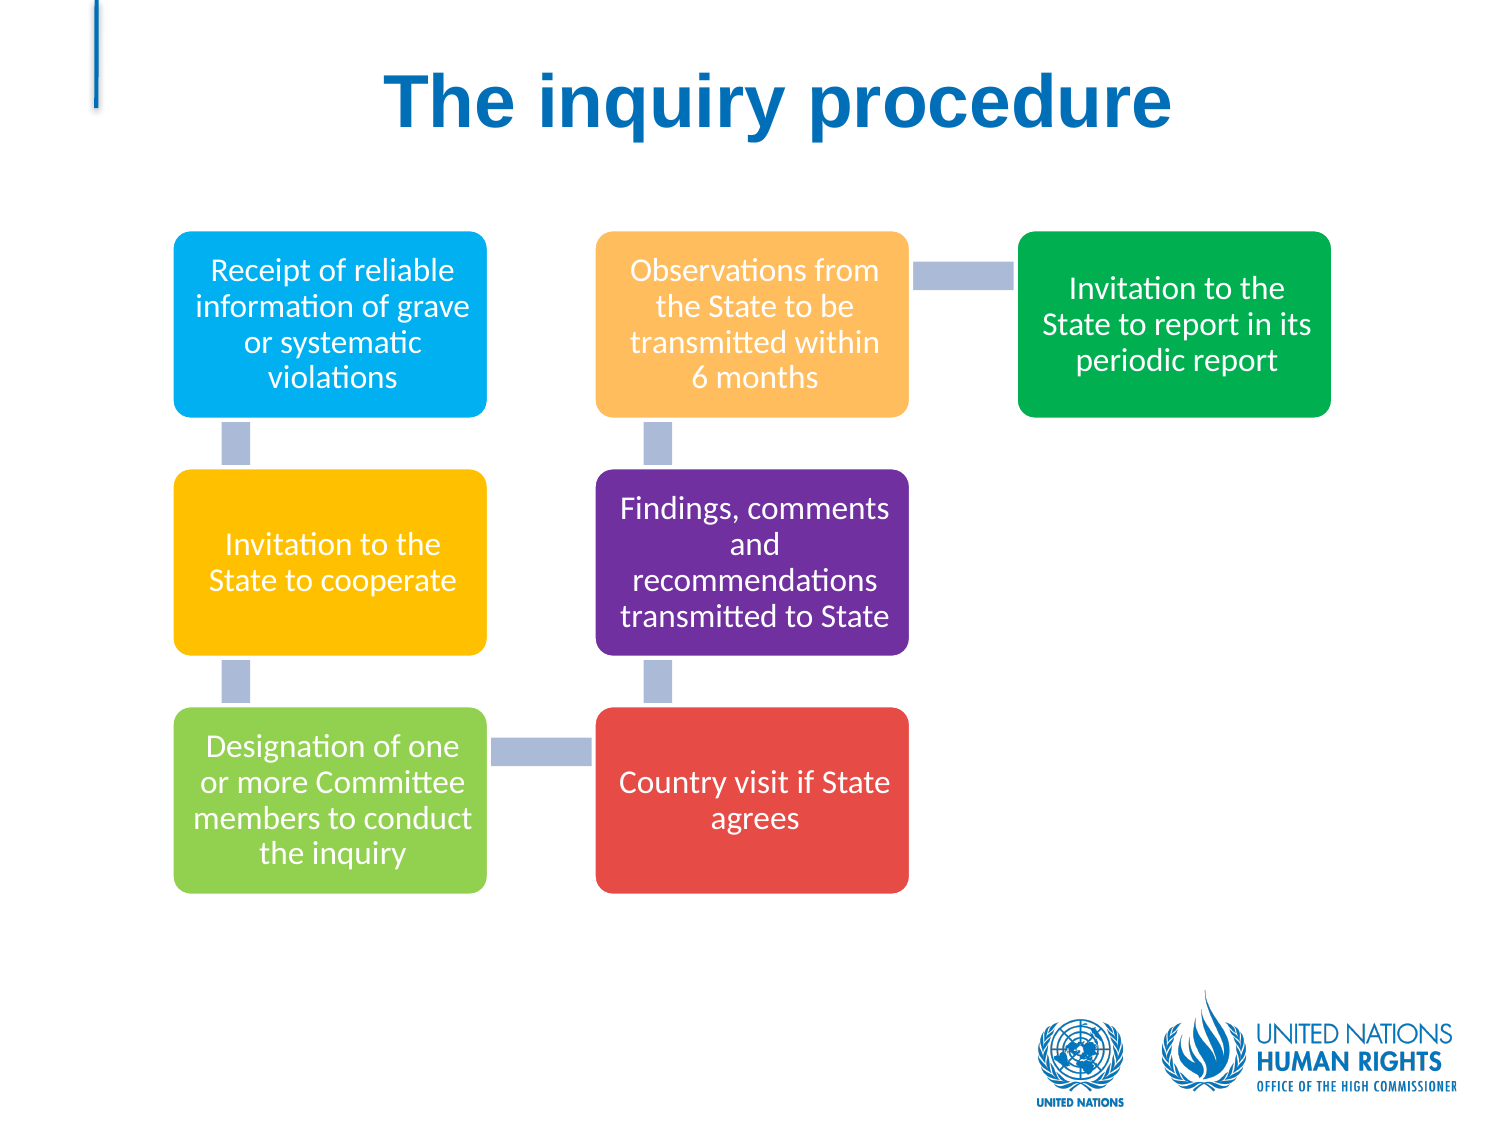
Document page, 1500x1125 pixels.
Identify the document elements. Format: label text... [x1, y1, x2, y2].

title The inquiry procedure [121, 45, 1437, 223]
picture [1037, 990, 1457, 1107]
text_box [68, 223, 1437, 1008]
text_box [85, 228, 1420, 897]
